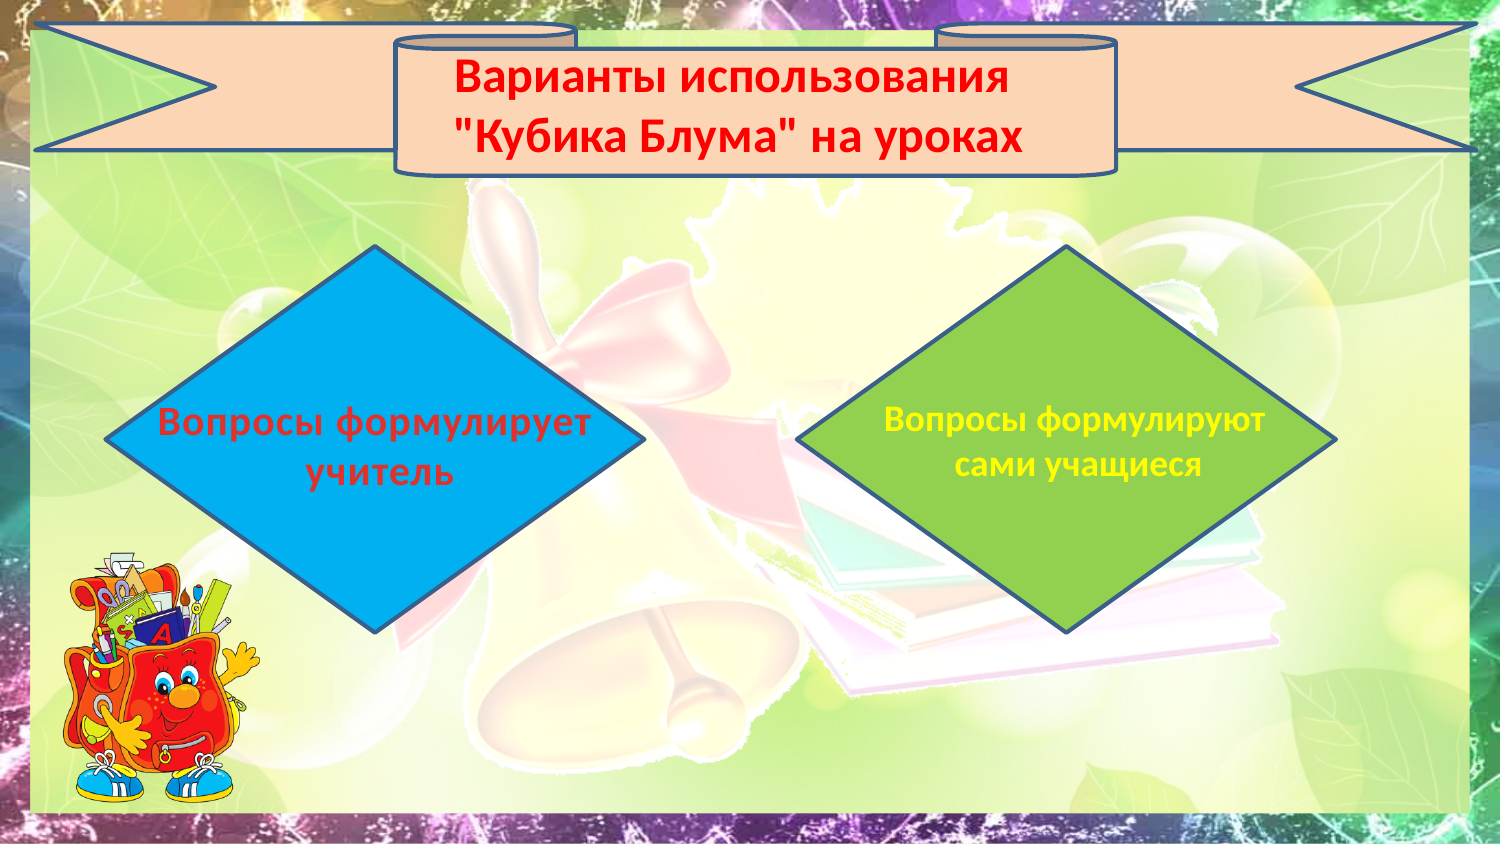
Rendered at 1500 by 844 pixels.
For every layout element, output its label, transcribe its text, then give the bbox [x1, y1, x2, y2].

text_box Вопросы формулируют сами учащиеся [869, 386, 1281, 492]
picture [0, 0, 1500, 844]
text_box [189, 502, 561, 635]
text_box [794, 244, 1267, 635]
text_box [394, 171, 1118, 178]
text_box [103, 410, 142, 469]
text_box [1281, 397, 1338, 482]
text_box [607, 409, 647, 469]
text_box [33, 21, 578, 35]
text_box Вопросы формулирует учитель [142, 386, 607, 502]
text_box [176, 244, 574, 386]
text_box [934, 21, 1479, 35]
text_box [1454, 140, 1479, 153]
text_box Варианты использования "Кубика Блума" на уроках [23, 35, 1454, 171]
